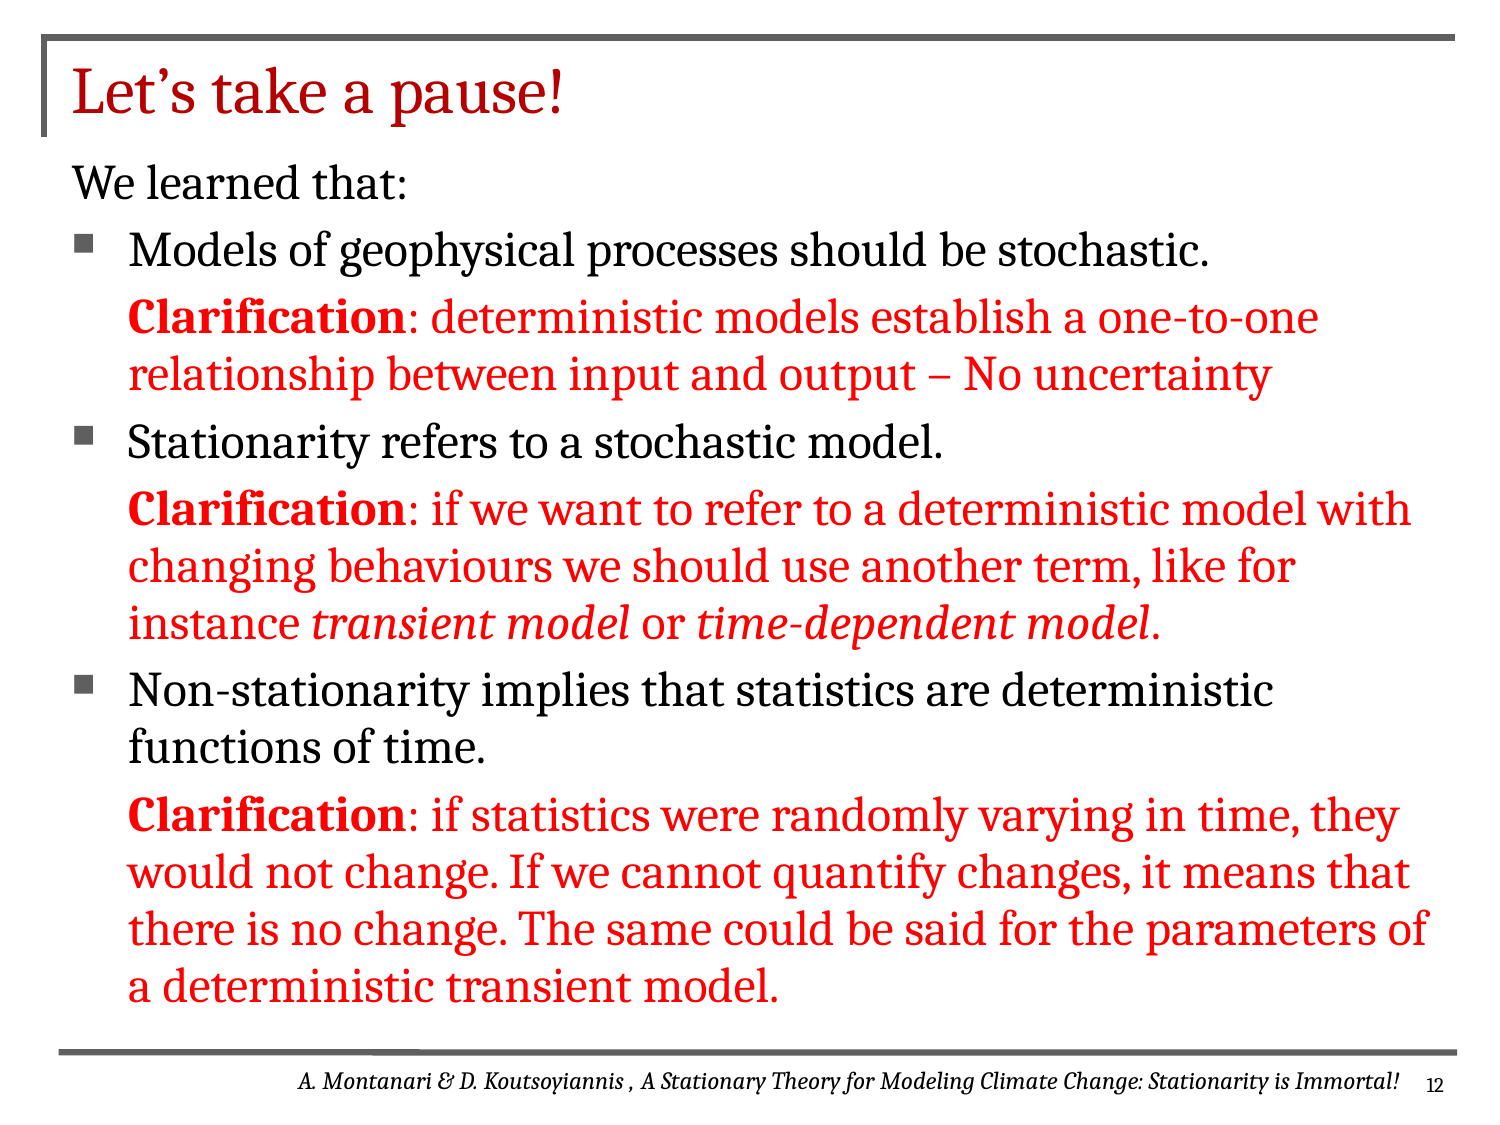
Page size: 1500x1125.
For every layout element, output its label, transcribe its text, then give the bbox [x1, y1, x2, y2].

list We learned that: Models of geophysical processes should be stochastic. Clarification: deterministic models establish a one-to-one relationship between input and output – No uncertainty Stationarity refers to a stochastic model. Clarification: if we want to refer to a deterministic model with changing behaviours we should use another term, like for instance transient model or time-dependent model. Non-stationarity implies that statistics are deterministic functions of time. Clarification: if statistics were randomly varying in time, they would not change. If we cannot quantify changes, it means that there is no change. The same could be said for the parameters of a deterministic transient model. [56, 145, 1455, 930]
title Let’s take a pause! [56, 45, 1455, 145]
footer A. Montanari & D. Koutsoyiannis , A Stationary Theory for Modeling Climate Change: Stationarity is Immortal! [154, 1047, 1416, 1103]
slide_number 12 [1385, 1064, 1459, 1105]
